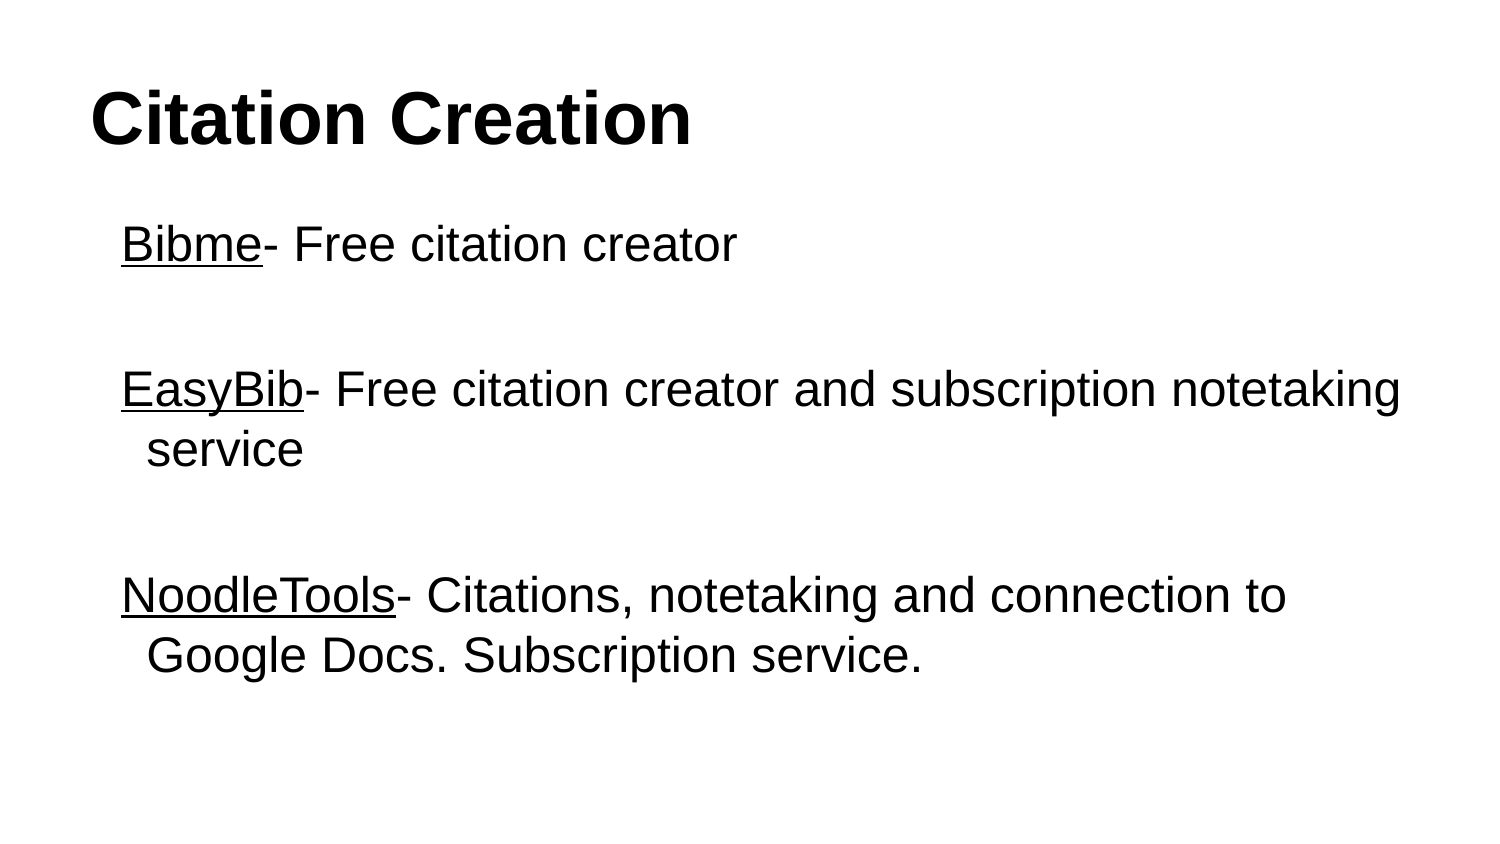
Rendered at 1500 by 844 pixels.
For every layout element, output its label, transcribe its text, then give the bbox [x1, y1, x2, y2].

list Bibme- Free citation creator EasyBib- Free citation creator and subscription notetaking service NoodleTools- Citations, notetaking and connection to Google Docs. Subscription service. [75, 196, 1425, 808]
title Citation Creation [75, 33, 1425, 175]
